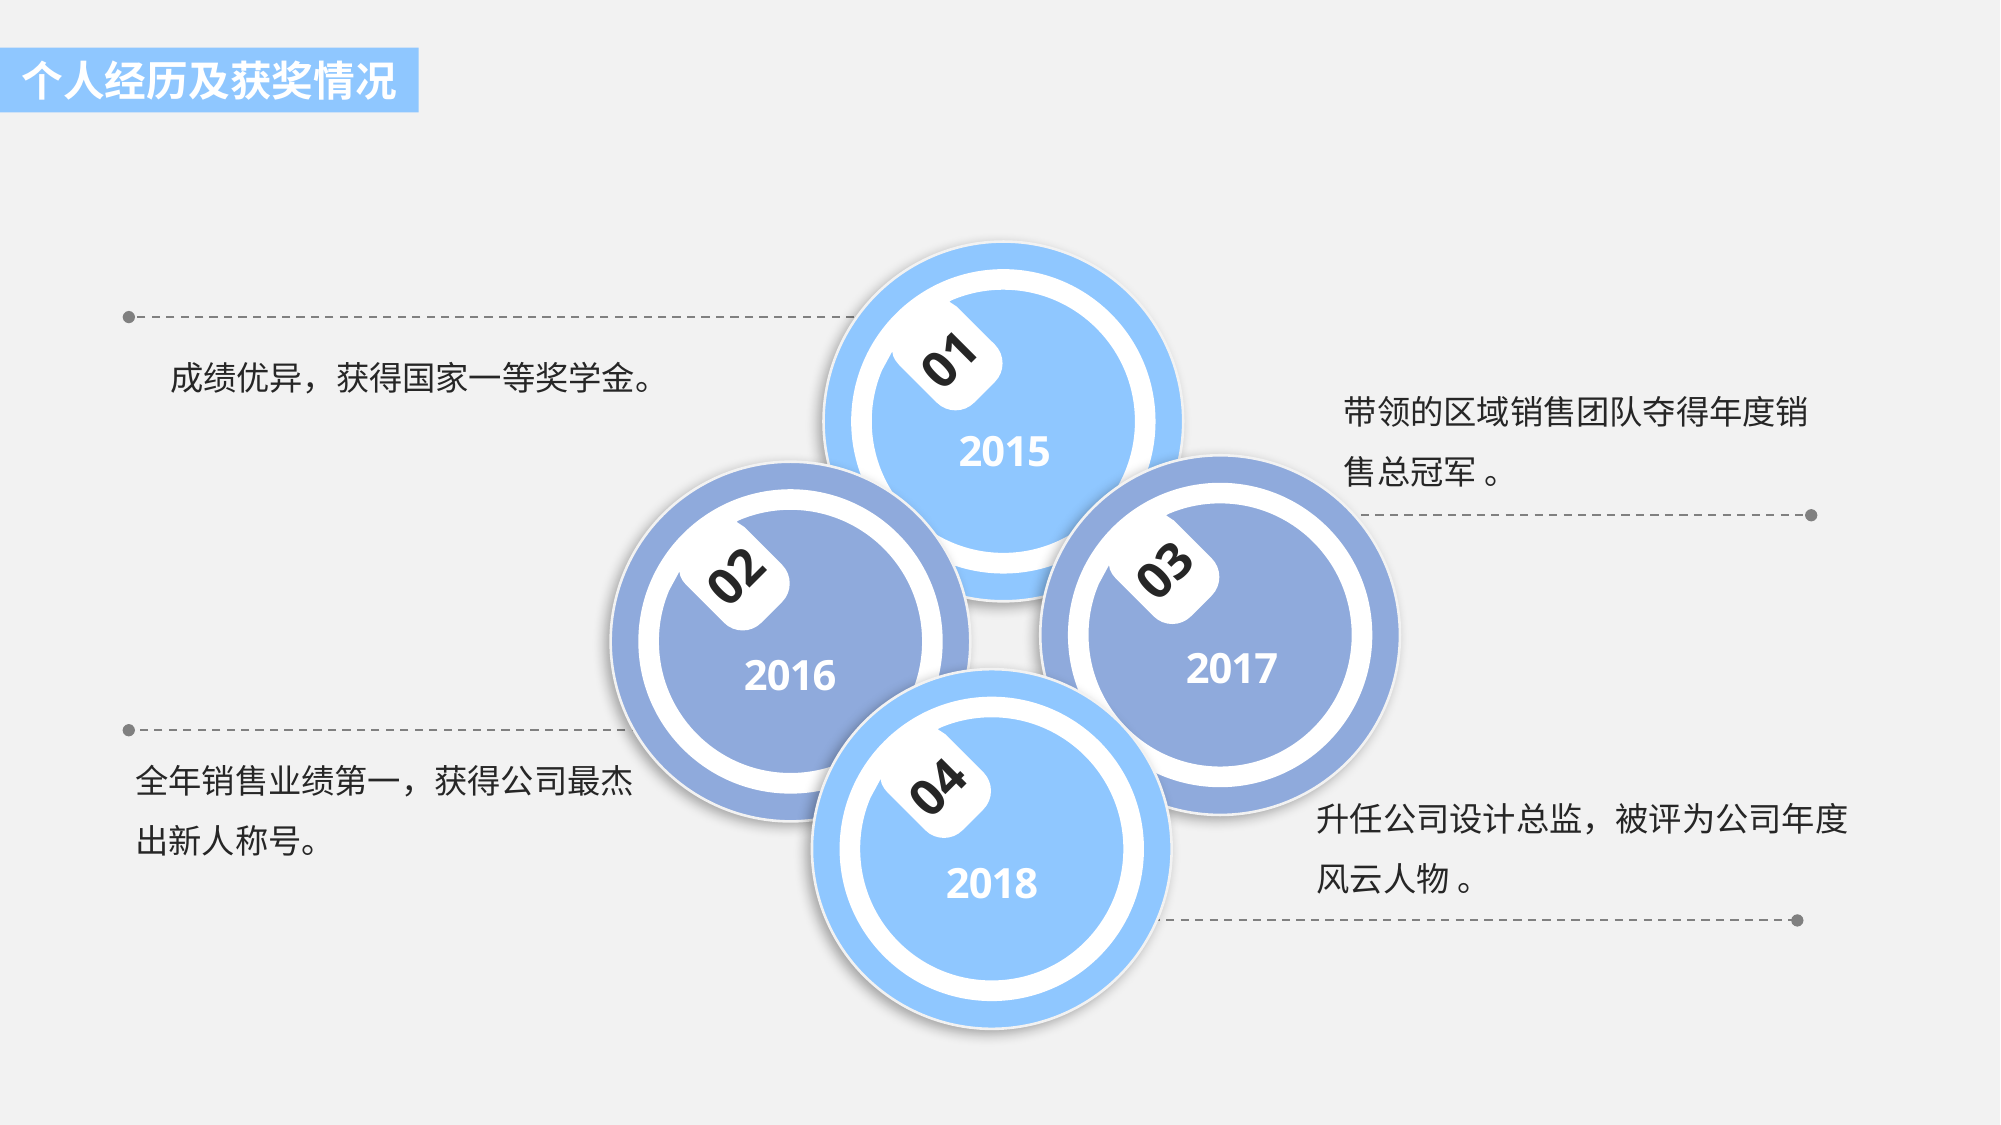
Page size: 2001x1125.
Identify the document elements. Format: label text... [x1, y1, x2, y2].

text_box [122, 310, 823, 324]
text_box 成绩优异，获得国家一等奖学金。 [155, 329, 676, 405]
text_box 个人经历及获奖情况 [0, 47, 419, 113]
text_box 全年销售业绩第一，获得公司最杰出新人称号。 [120, 733, 671, 868]
text_box 升任公司设计总监，被评为公司年度风云人物 。 [1302, 771, 1870, 995]
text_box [1040, 455, 1400, 815]
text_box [610, 461, 971, 822]
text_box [823, 241, 1184, 602]
text_box 带领的区域销售团队夺得年度销售总冠军 。 [1329, 363, 1853, 499]
text_box [122, 724, 610, 733]
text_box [811, 669, 1172, 1029]
text_box [1400, 509, 1818, 522]
